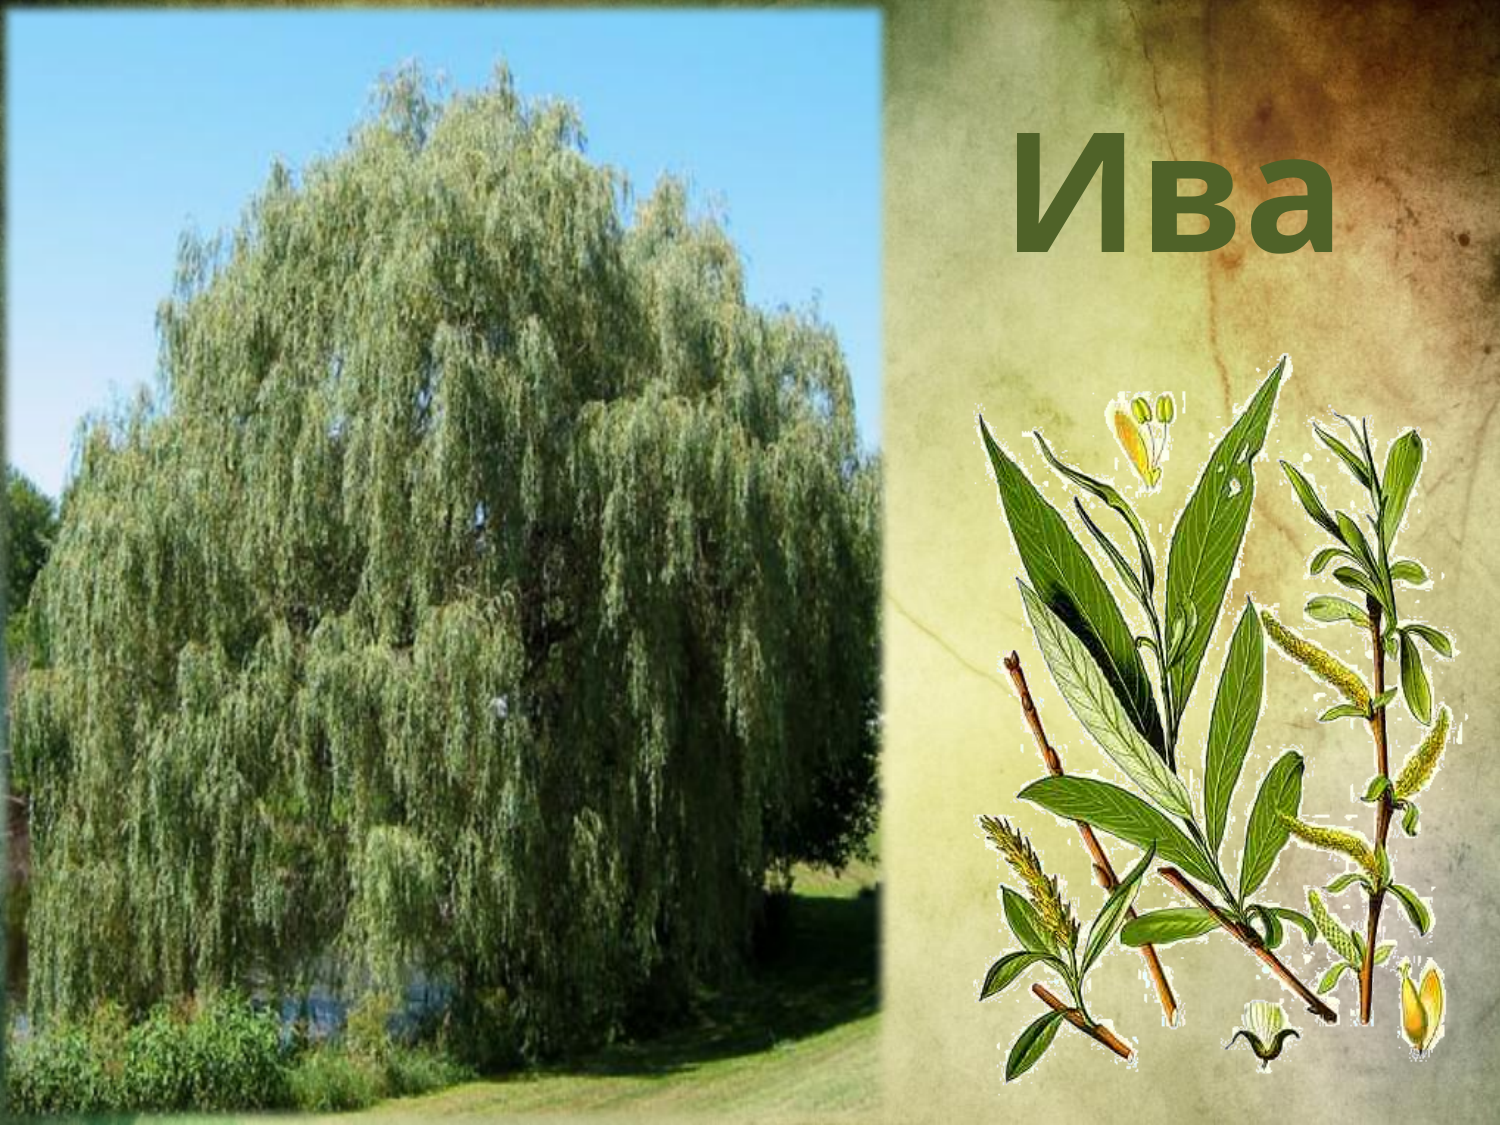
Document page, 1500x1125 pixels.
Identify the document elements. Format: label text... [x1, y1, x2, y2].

text_box Ива [897, 78, 1500, 293]
picture [0, 0, 1500, 1125]
